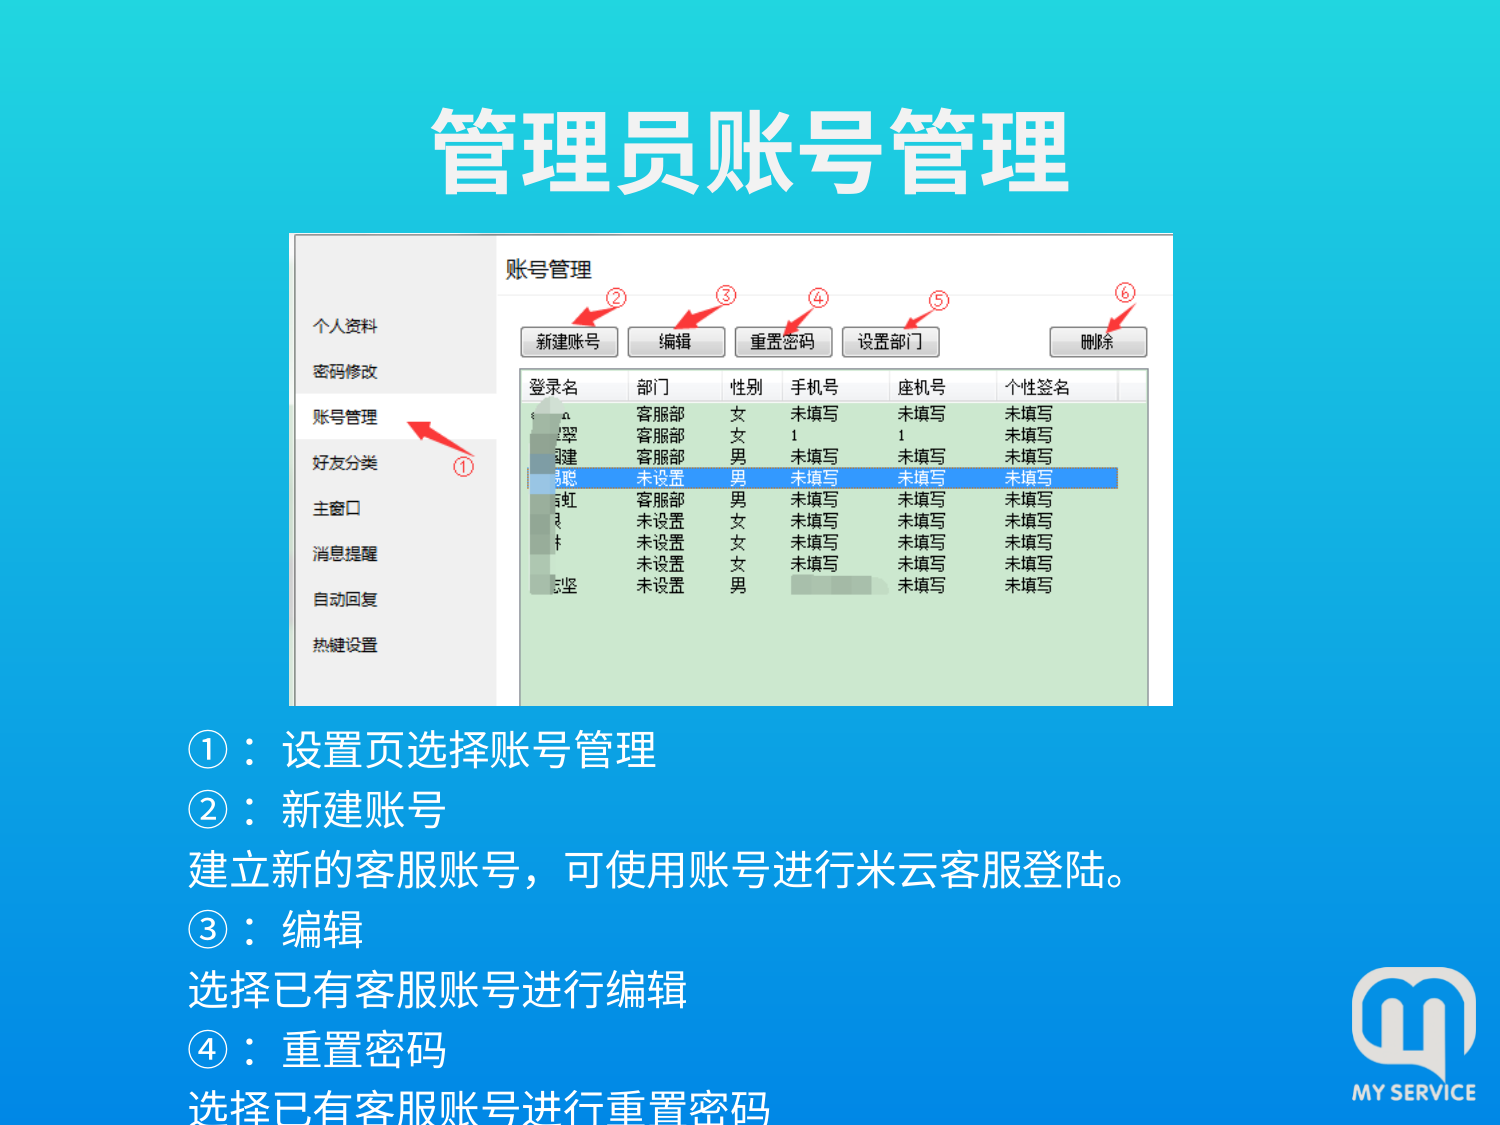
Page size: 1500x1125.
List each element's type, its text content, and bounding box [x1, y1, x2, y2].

text_box ①：设置页选择账号管理 ②：新建账号 建立新的客服账号，可使用账号进行米云客服登陆。 ③：编辑 选择已有客服账号进行编辑 ④：重置密码 选择已有客服账号进行重置密码 [172, 705, 1289, 1125]
picture [1352, 967, 1476, 1107]
picture [0, 233, 1500, 705]
title 管理员账号管理 [75, 45, 1425, 233]
